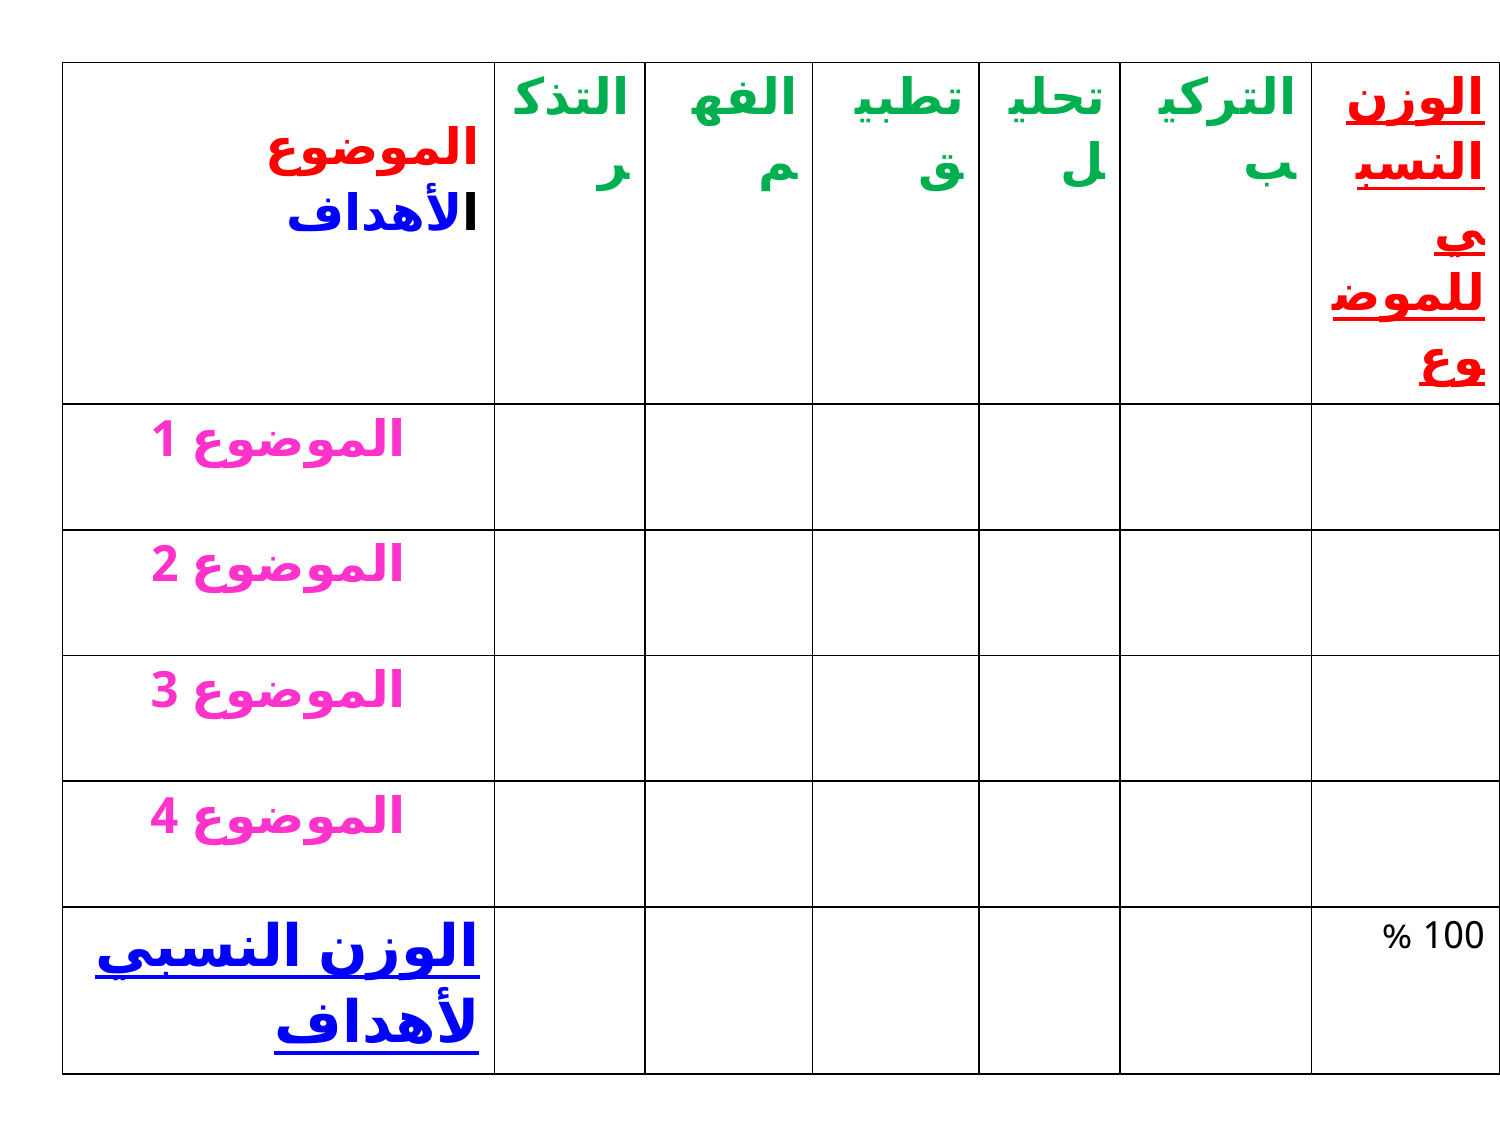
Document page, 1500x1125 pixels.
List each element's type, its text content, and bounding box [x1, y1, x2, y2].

table_cell [1121, 782, 1311, 906]
table_header الموضوع الأهداف [63, 63, 494, 403]
table_cell [980, 656, 1119, 780]
table_cell الموضوع 1 [63, 405, 494, 529]
table_cell [813, 782, 978, 906]
table_cell [1121, 908, 1311, 1073]
table_cell [1121, 405, 1311, 529]
table_cell [495, 531, 644, 655]
table_cell [1121, 531, 1311, 655]
table_cell [495, 405, 644, 529]
table_cell الوزن النسبي لأهداف [63, 908, 494, 1073]
table_cell [980, 908, 1119, 1073]
table_header الوزن النسبي للموضوع [1312, 63, 1499, 403]
table_header التذكر [495, 63, 644, 403]
table_header تطبيق [813, 63, 978, 403]
table_cell [813, 405, 978, 529]
table_cell الموضوع 3 [63, 656, 494, 780]
table_cell 100 % [1312, 908, 1499, 1073]
table_cell [1312, 782, 1499, 906]
table_cell [646, 531, 812, 655]
table_header تحليل [980, 63, 1119, 403]
table_cell [495, 656, 644, 780]
table_cell [980, 531, 1119, 655]
table_cell الموضوع 2 [63, 531, 494, 655]
table_cell [813, 908, 978, 1073]
table_cell [813, 656, 978, 780]
table_cell [646, 656, 812, 780]
table_header الفهم [646, 63, 812, 403]
table_cell [495, 782, 644, 906]
table_cell الموضوع 4 [63, 782, 494, 906]
table_cell [646, 405, 812, 529]
table_cell [495, 908, 644, 1073]
table_cell [1312, 531, 1499, 655]
table_header التركيب [1121, 63, 1311, 403]
table_cell [980, 405, 1119, 529]
table_cell [646, 782, 812, 906]
table_cell [813, 531, 978, 655]
table_cell [646, 908, 812, 1073]
table_cell [980, 782, 1119, 906]
table_cell [1312, 405, 1499, 529]
table_cell [1121, 656, 1311, 780]
table_cell [1312, 656, 1499, 780]
